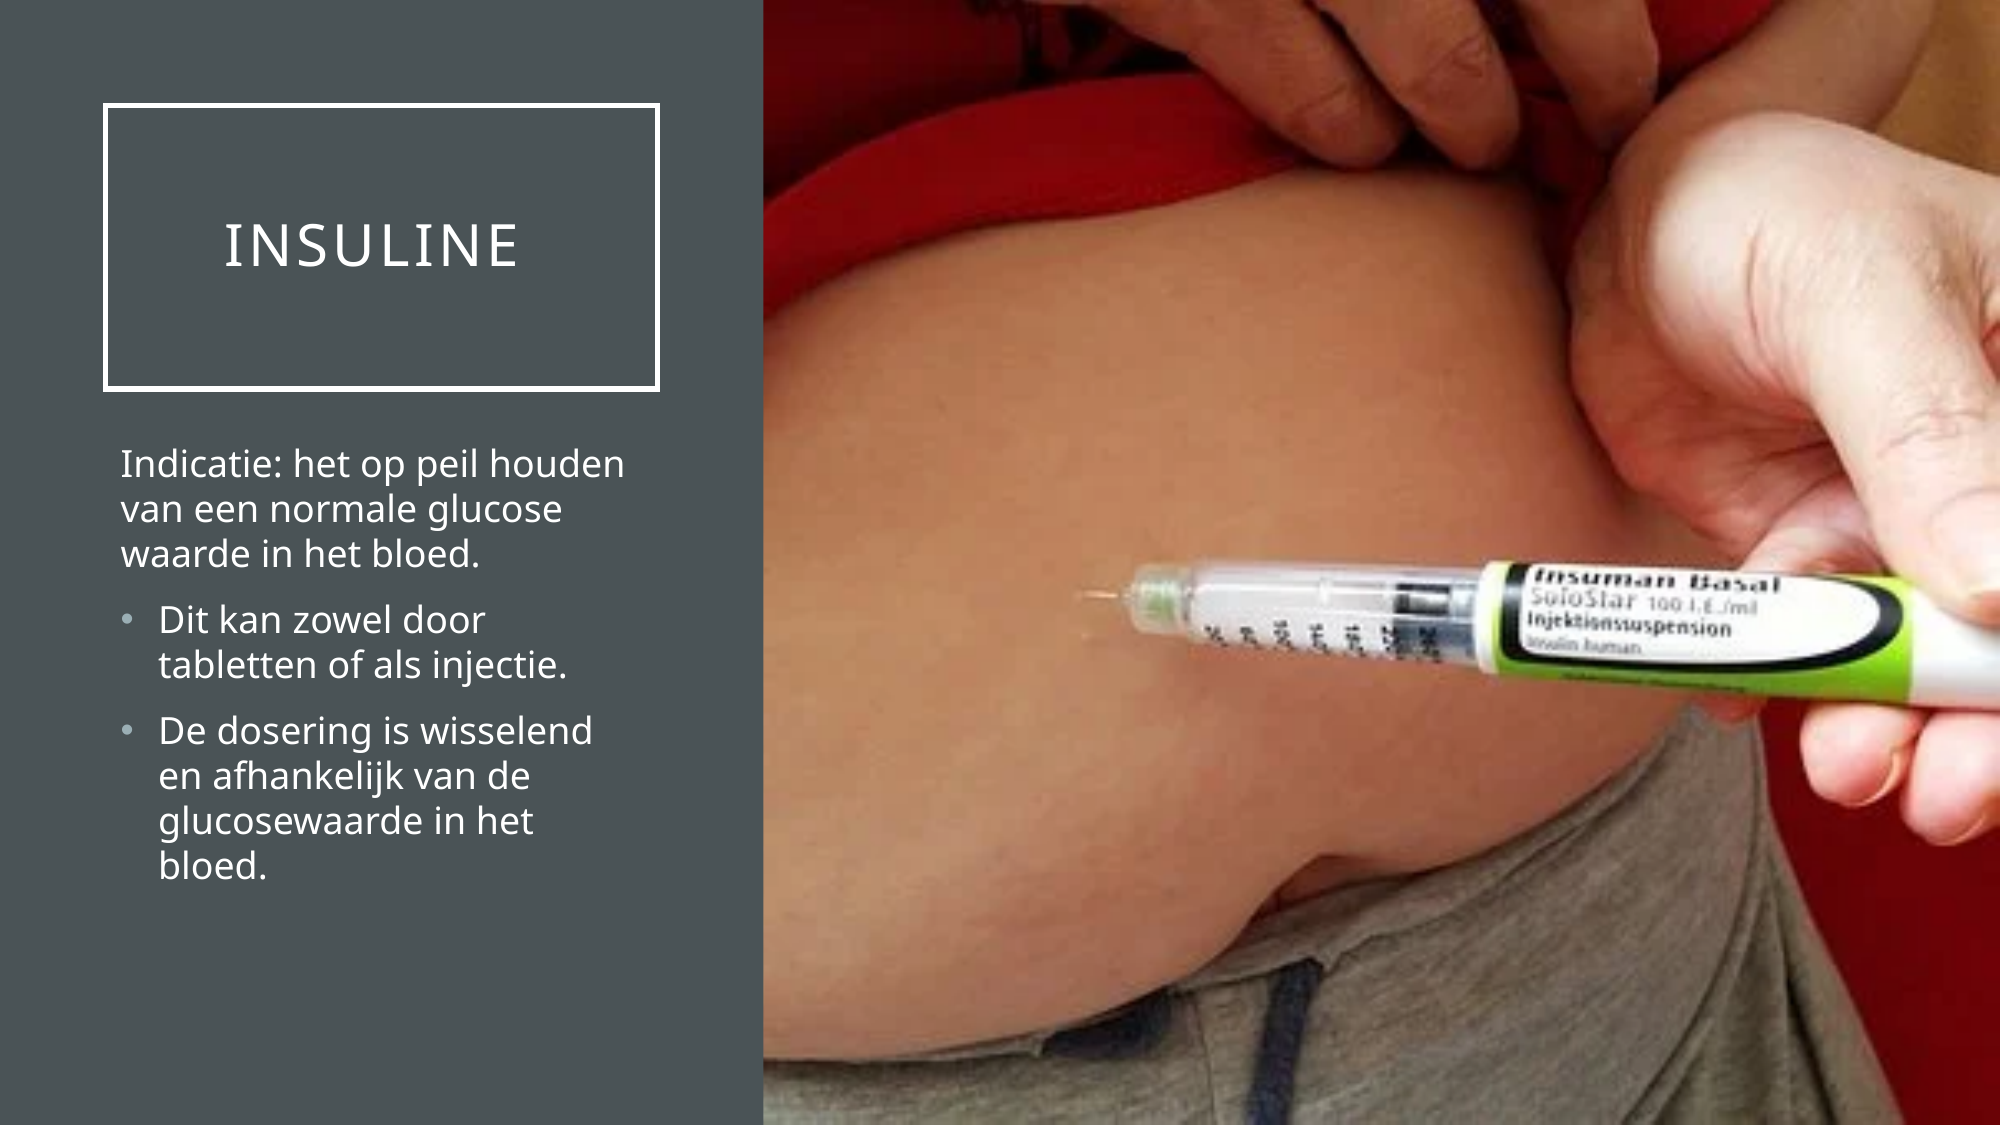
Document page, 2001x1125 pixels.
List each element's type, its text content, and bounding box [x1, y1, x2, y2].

text_box [0, 0, 762, 1125]
title Insuline [103, 103, 660, 392]
list Indicatie: het op peil houden van een normale glucose waarde in het bloed. Dit kan zowel door tabletten of als injectie. De dosering is wisselend en afhankelijk van de glucosewaarde in het bloed. [105, 432, 658, 994]
picture [762, 0, 2000, 1125]
